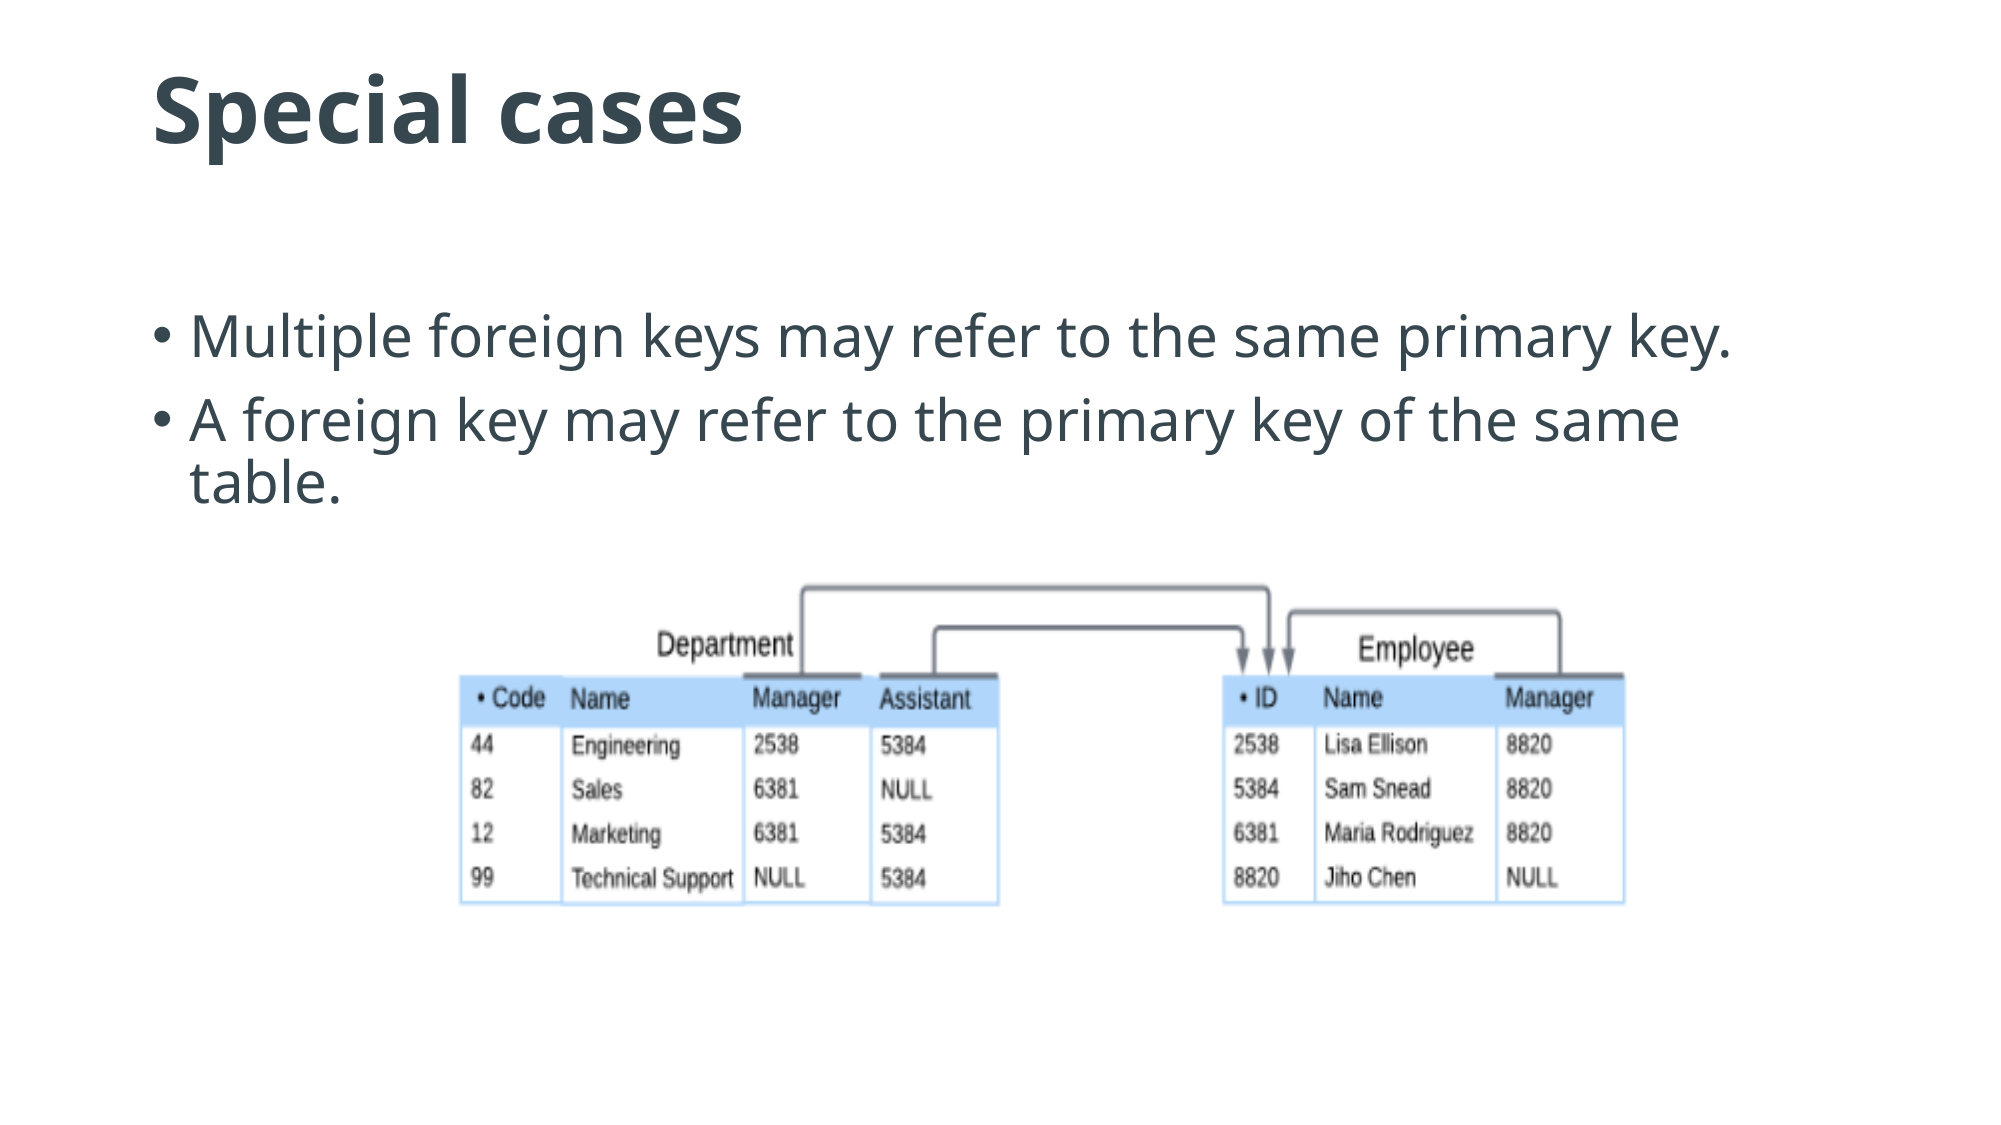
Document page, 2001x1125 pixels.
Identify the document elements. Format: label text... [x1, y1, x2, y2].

picture [407, 526, 1673, 965]
list Multiple foreign keys may refer to the same primary key. A foreign key may refer to the primary key of the same table. [137, 299, 1863, 1014]
title Special cases [137, 59, 1863, 278]
